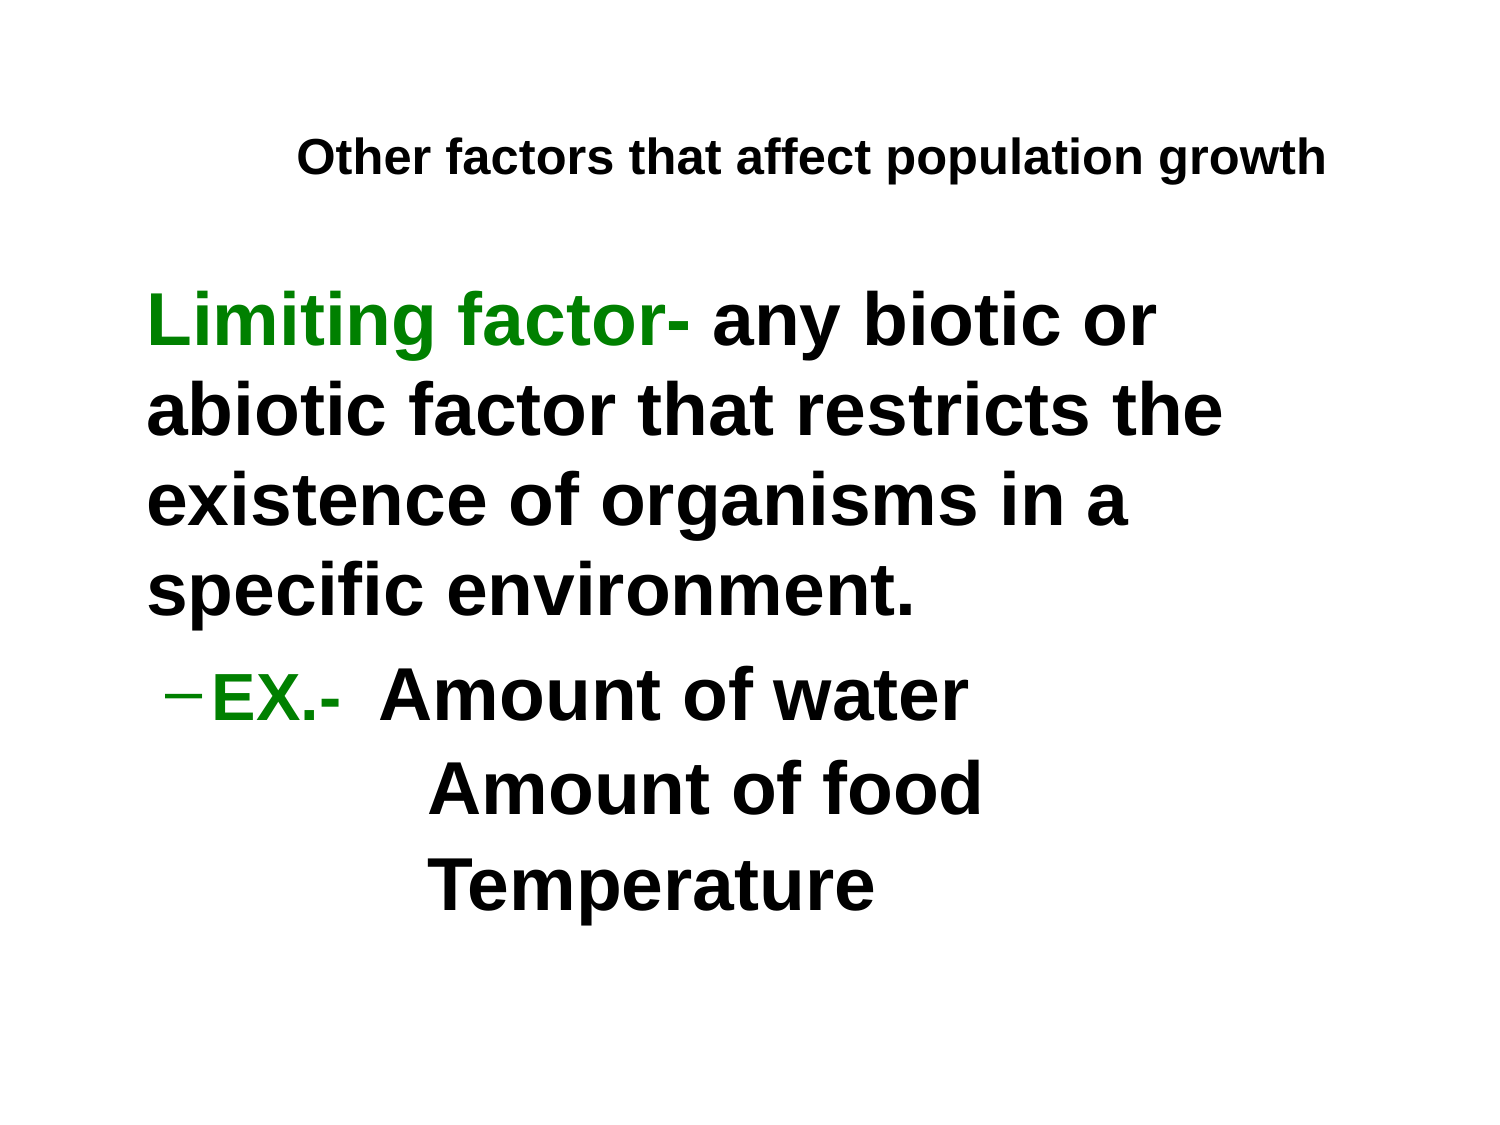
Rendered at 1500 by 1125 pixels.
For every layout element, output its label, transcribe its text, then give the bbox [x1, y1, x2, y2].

title Other factors that affect population growth [174, 99, 1450, 210]
list Limiting factor- any biotic or abiotic factor that restricts the existence of organisms in a specific environment. EX.- Amount of water Amount of food Temperature [75, 262, 1425, 1005]
